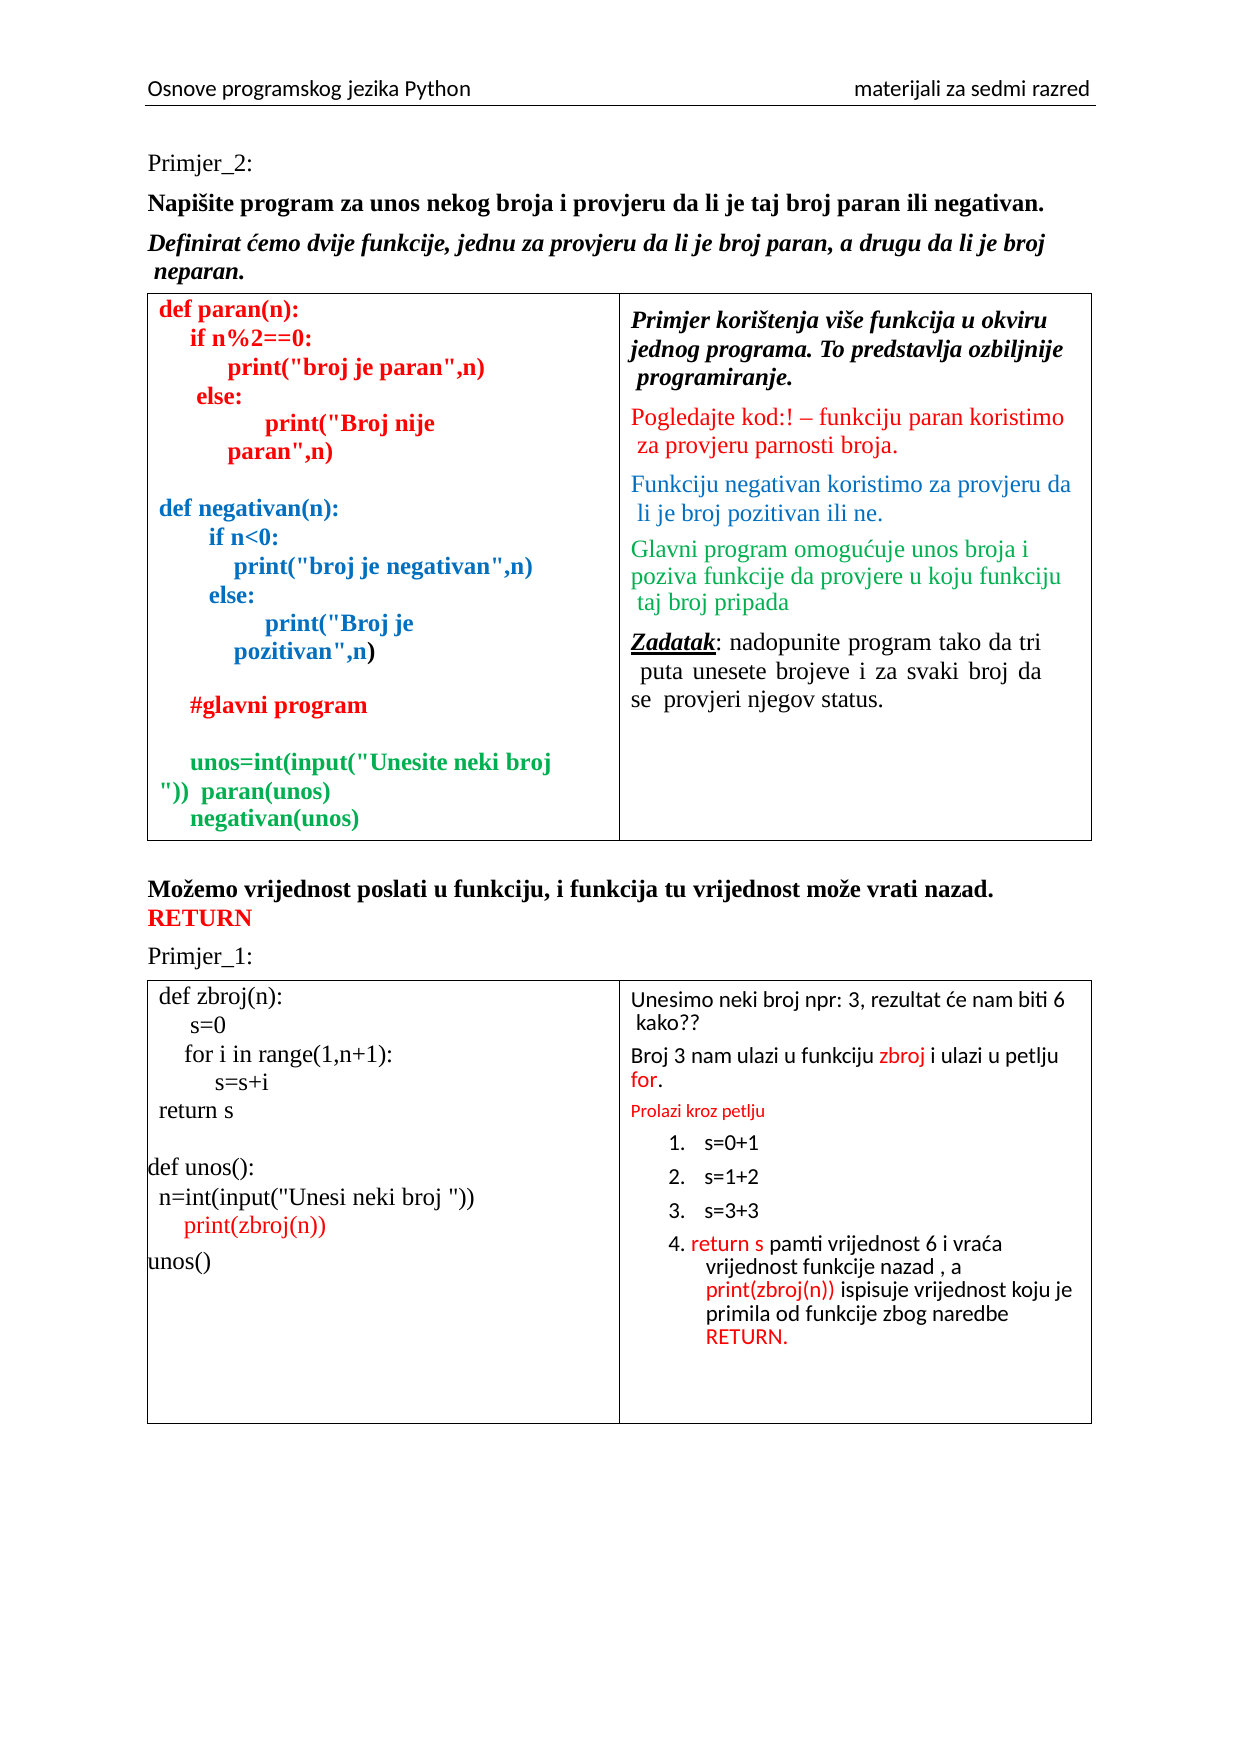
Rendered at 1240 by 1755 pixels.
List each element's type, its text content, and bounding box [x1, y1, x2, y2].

text_box Osnove programskog jezika Python materijali za sedmi razred Primjer_2: Napišite program za unos nekog broja i provjeru da li je taj broj paran ili negativan. Definirat ćemo dvije funkcije, jednu za provjeru da li je broj paran, a drugu da li je broj neparan. [145, 71, 1095, 285]
table_header Primjer korištenja više funkcija u okviru jednog programa. To predstavlja ozbiljnije programiranje. Pogledajte kod:! – funkciju paran koristimo za provjeru parnosti broja. Funkciju negativan koristimo za provjeru da li je broj pozitivan ili ne. Glavni program omogućuje unos broja i poziva funkcije da provjere u koju funkciju taj broj pripada Zadatak: nadopunite program tako da tri puta unesete brojeve i za svaki broj da se provjeri njegov status. [620, 294, 1091, 840]
table_header Unesimo neki broj npr: 3, rezultat će nam biti 6 kako?? Broj 3 nam ulazi u funkciju zbroj i ulazi u petlju for. Prolazi kroz petlju 1. s=0+1 2. s=1+2 3. s=3+3 4. return s pamti vrijednost 6 i vraća vrijednost funkcije nazad , a print(zbroj(n)) ispisuje vrijednost koju je primila od funkcije zbog naredbe RETURN. [620, 981, 1091, 1423]
table_header def paran(n): if n%2==0: print("broj je paran",n) else: print("Broj nije paran",n) def negativan(n): if n<0: print("broj je negativan",n) else: print("Broj je pozitivan",n) #glavni program unos=int(input("Unesite neki broj ")) paran(unos) negativan(unos) [148, 294, 619, 840]
table_header def zbroj(n): s=0 for i in range(1,n+1): s=s+i return s def unos(): n=int(input("Unesi neki broj ")) print(zbroj(n)) unos() [148, 981, 619, 1423]
text_box Možemo vrijednost poslati u funkciju, i funkcija tu vrijednost može vrati nazad. RETURN Primjer_1: [145, 869, 1003, 970]
